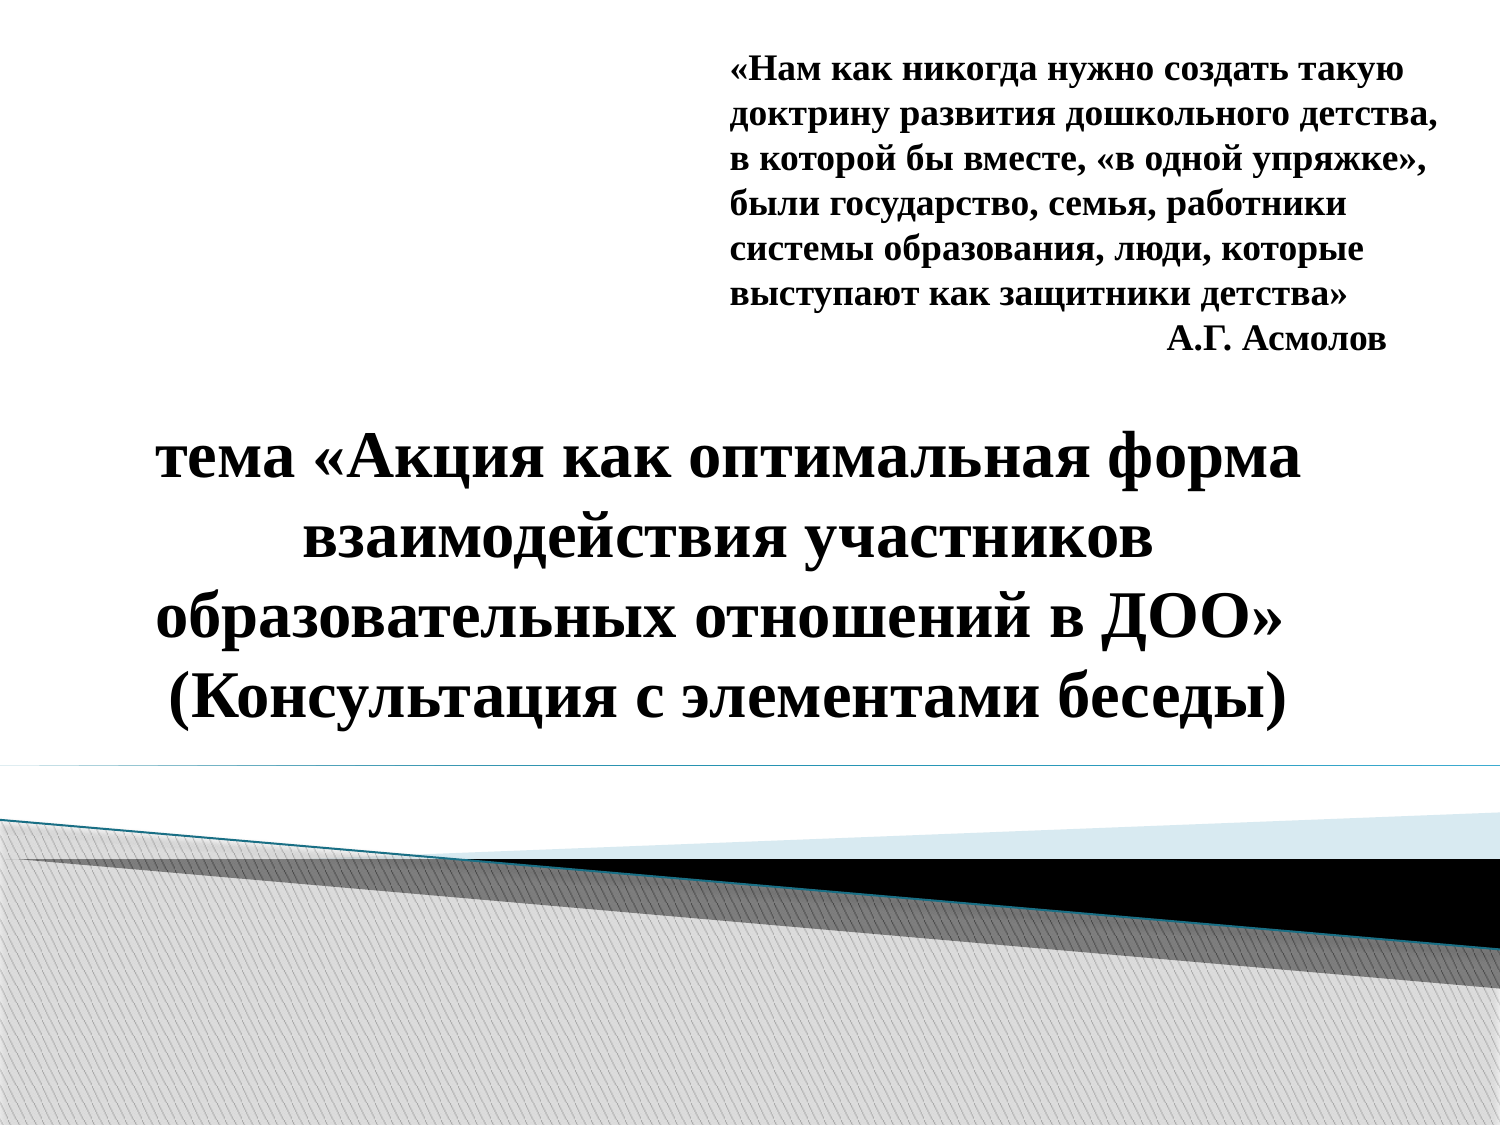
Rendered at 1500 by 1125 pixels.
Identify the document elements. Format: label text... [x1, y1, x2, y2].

text_box «Нам как никогда нужно создать такую доктрину развития дошкольного детства, в которой бы вместе, «в одной упряжке», были государство, семья, работники системы образования, люди, которые выступают как защитники детства» А.Г. Асмолов [714, 35, 1465, 365]
picture [5, 859, 1500, 989]
title тема «Акция как оптимальная форма взаимодействия участников образовательных отношений в ДОО» (Консультация с элементами беседы) [46, 363, 1411, 739]
